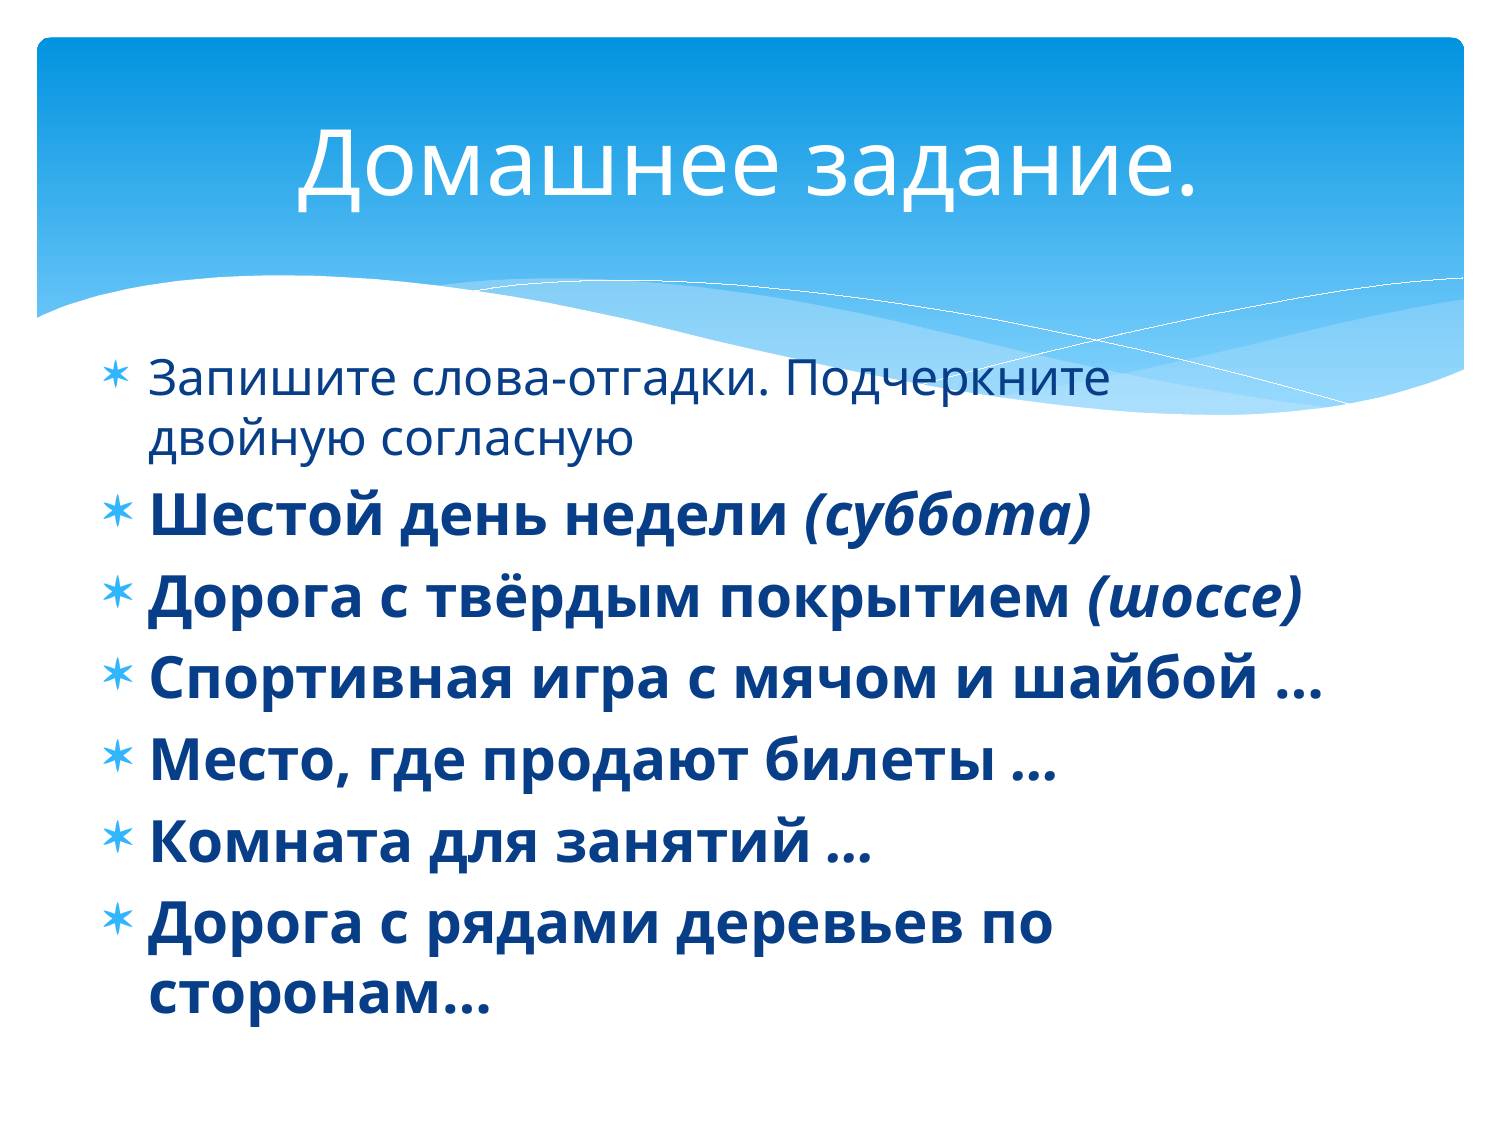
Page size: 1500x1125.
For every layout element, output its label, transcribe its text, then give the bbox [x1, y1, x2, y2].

list Запишите слова-отгадки. Подчеркните двойную согласную Шестой день недели (суббота) Дорога с твёрдым покрытием (шоссе) Спортивная игра с мячом и шайбой … Место, где продают билеты … Комната для занятий … Дорога с рядами деревьев по сторонам… [88, 338, 1359, 1005]
title Домашнее задание. [75, 55, 1425, 261]
